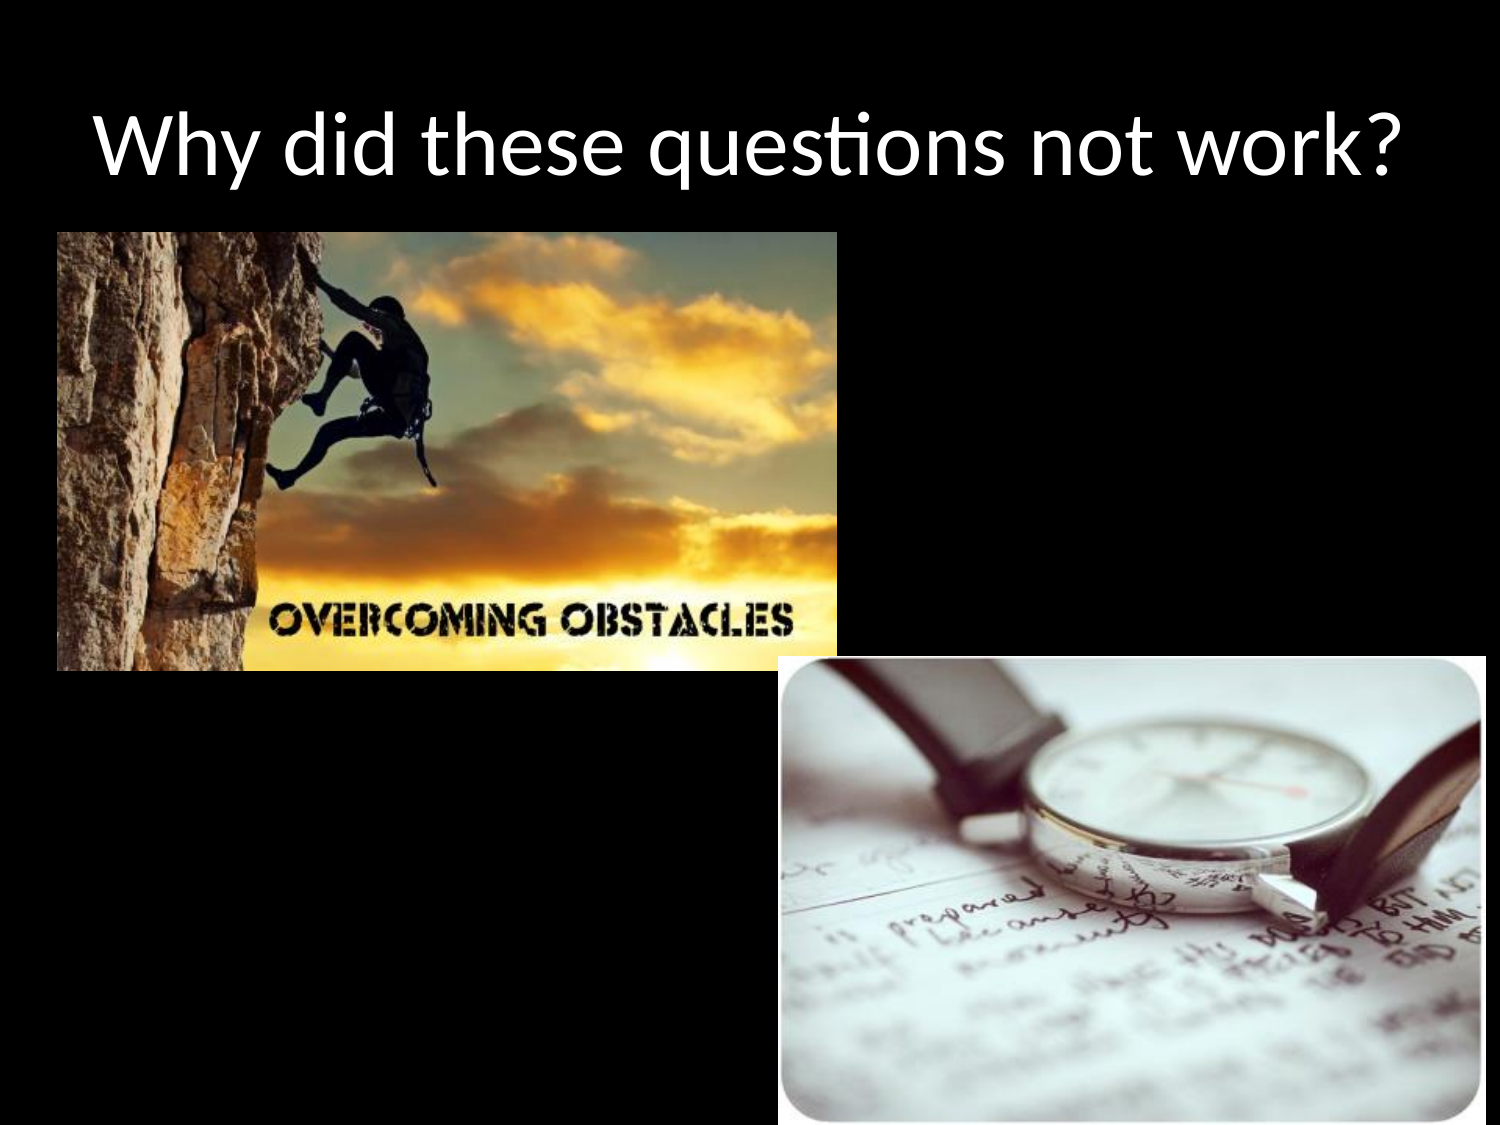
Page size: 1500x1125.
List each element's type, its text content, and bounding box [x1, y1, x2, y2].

title Why did these questions not work? [75, 45, 1425, 233]
picture [57, 232, 1486, 1125]
